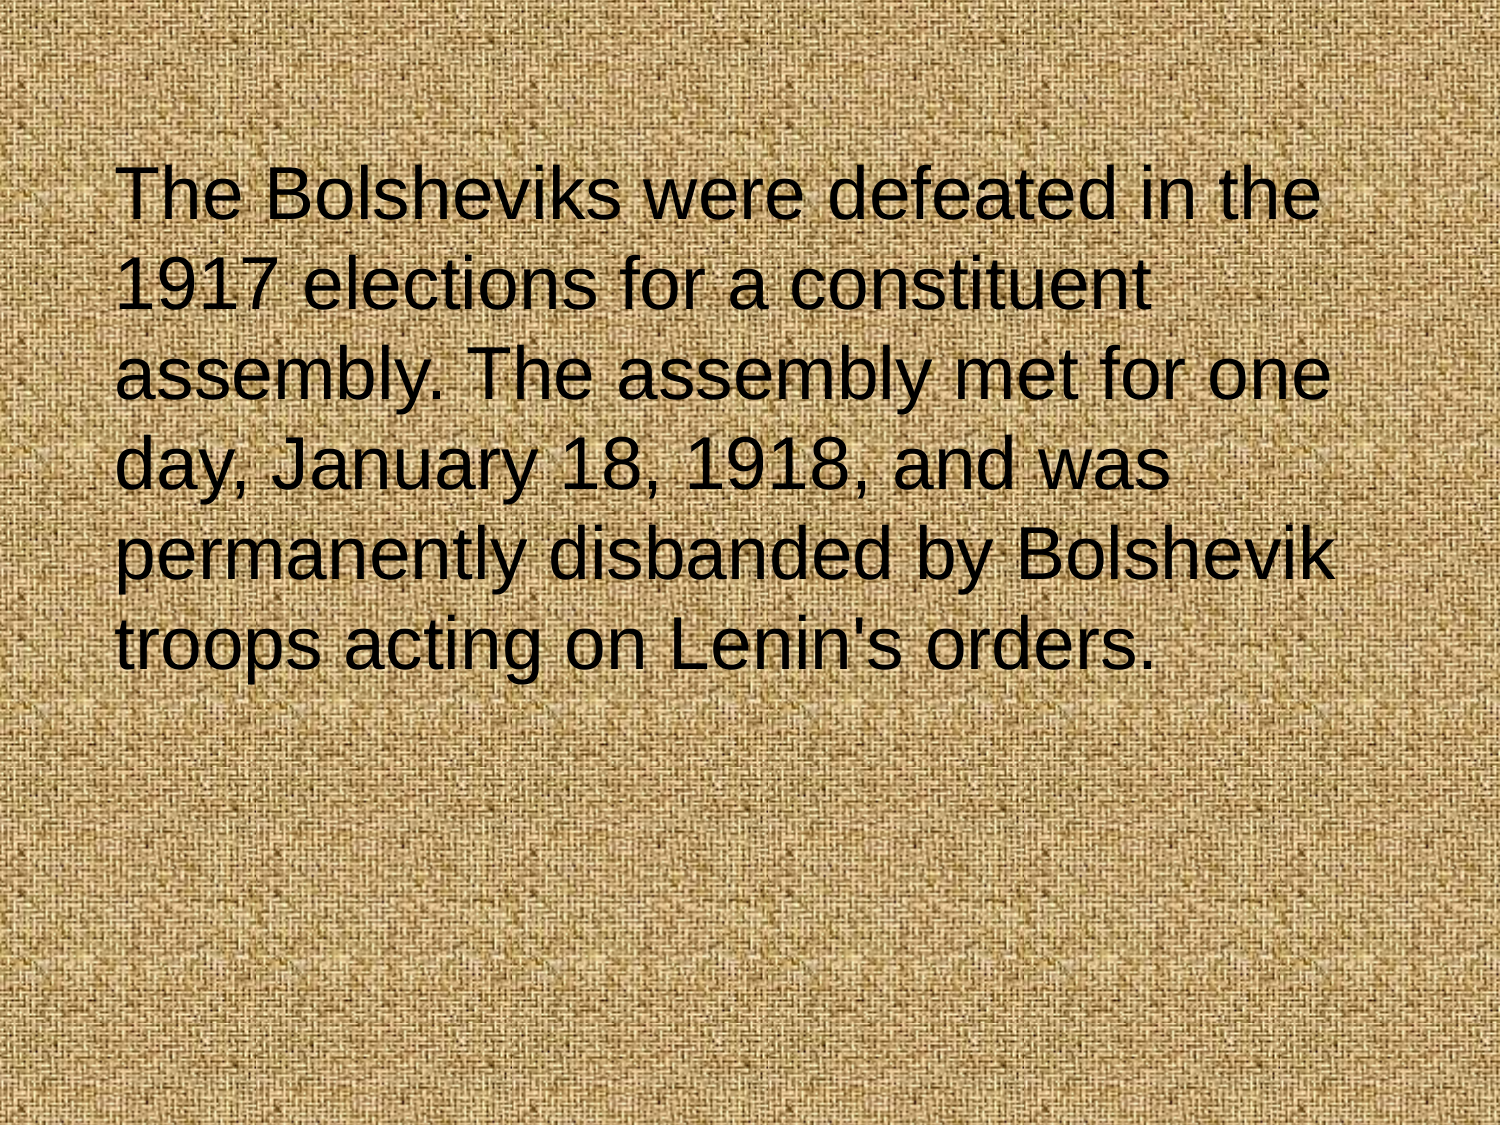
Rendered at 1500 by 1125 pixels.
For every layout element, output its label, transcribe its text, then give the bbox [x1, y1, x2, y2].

text_box The Bolsheviks were defeated in the 1917 elections for a constituent assembly. The assembly met for one day, January 18, 1918, and was permanently disbanded by Bolshevik troops acting on Lenin's orders. [99, 137, 1500, 693]
picture [0, 0, 1500, 1125]
